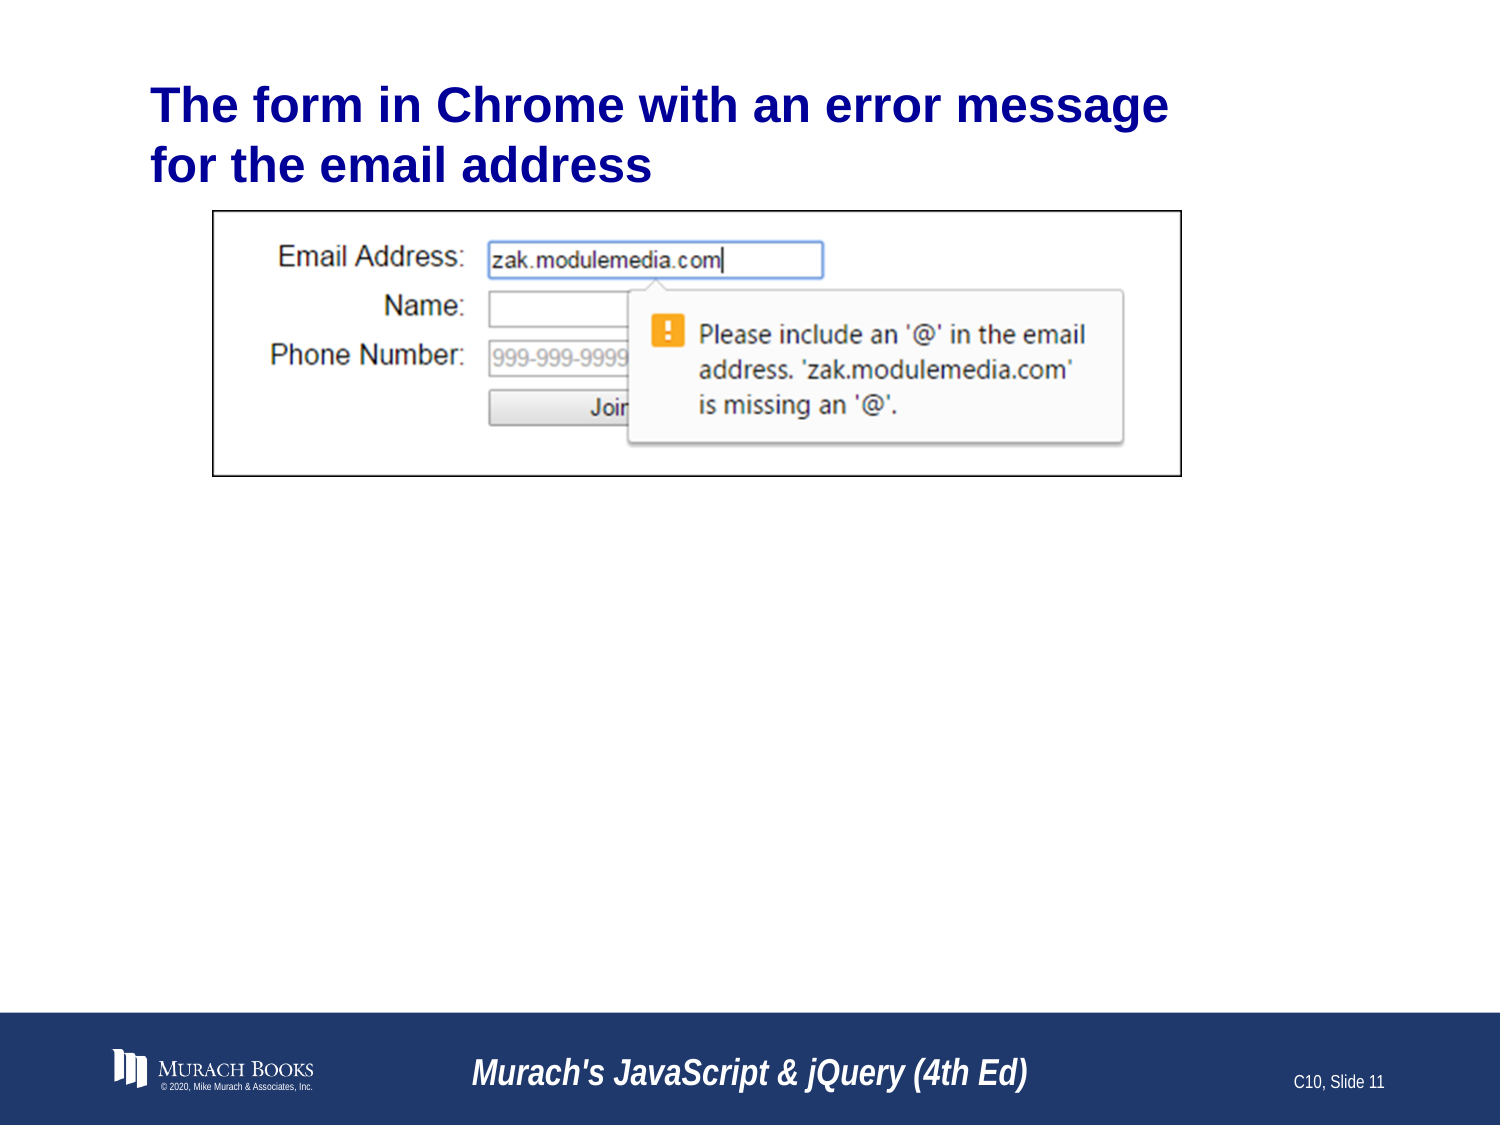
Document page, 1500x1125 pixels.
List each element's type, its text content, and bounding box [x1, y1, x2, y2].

slide_number C10, Slide 11 [1087, 1025, 1400, 1100]
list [212, 209, 1182, 477]
title The form in Chrome with an error message for the email address [150, 72, 1350, 194]
footer © 2020, Mike Murach & Associates, Inc. [12, 1025, 463, 1100]
slide_number Murach's JavaScript & jQuery (4th Ed) [463, 1025, 1050, 1100]
